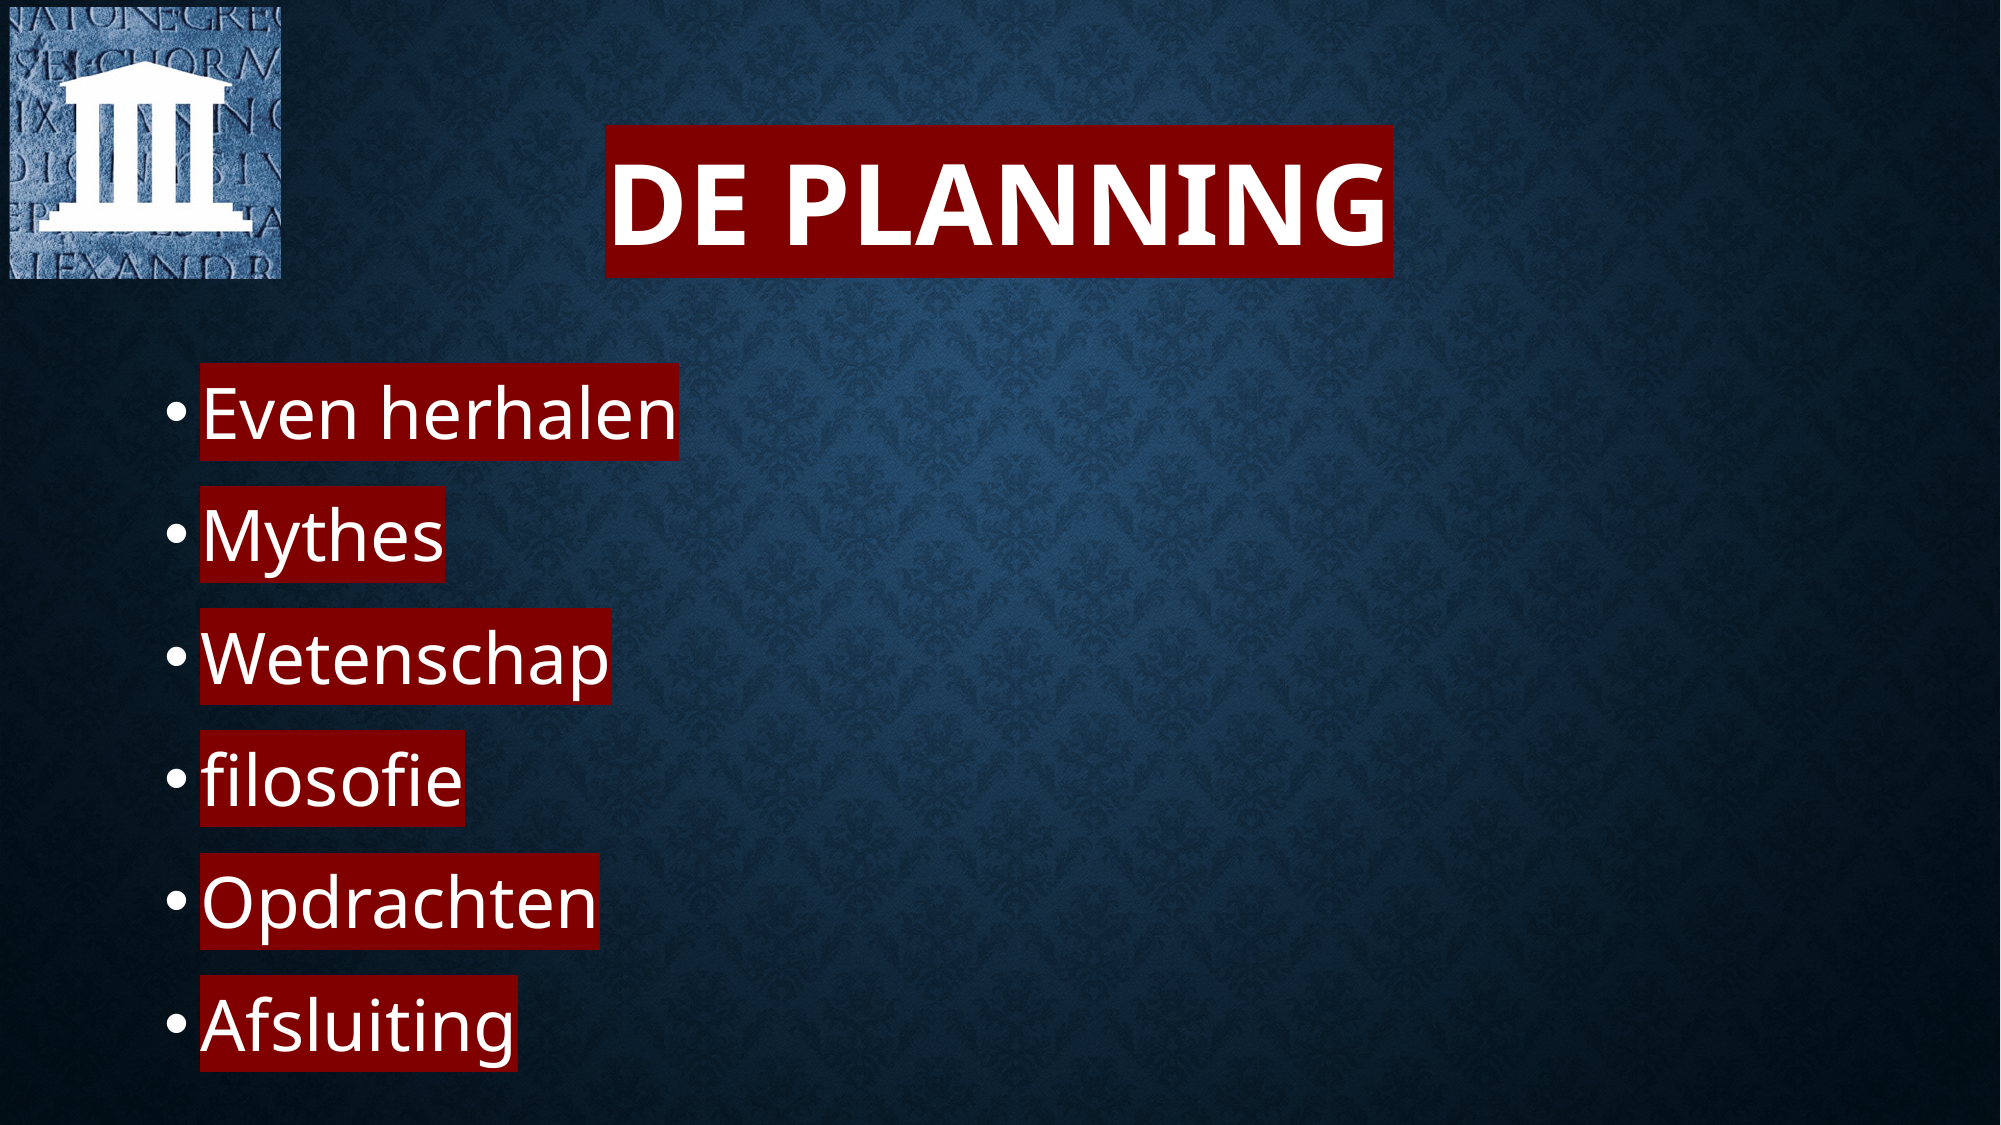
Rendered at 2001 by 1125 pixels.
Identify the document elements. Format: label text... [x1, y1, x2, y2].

title De planning [149, 99, 1849, 318]
picture [9, 7, 282, 279]
list Even herhalen Mythes Wetenschap filosofie Opdrachten Afsluiting [149, 343, 1849, 1075]
